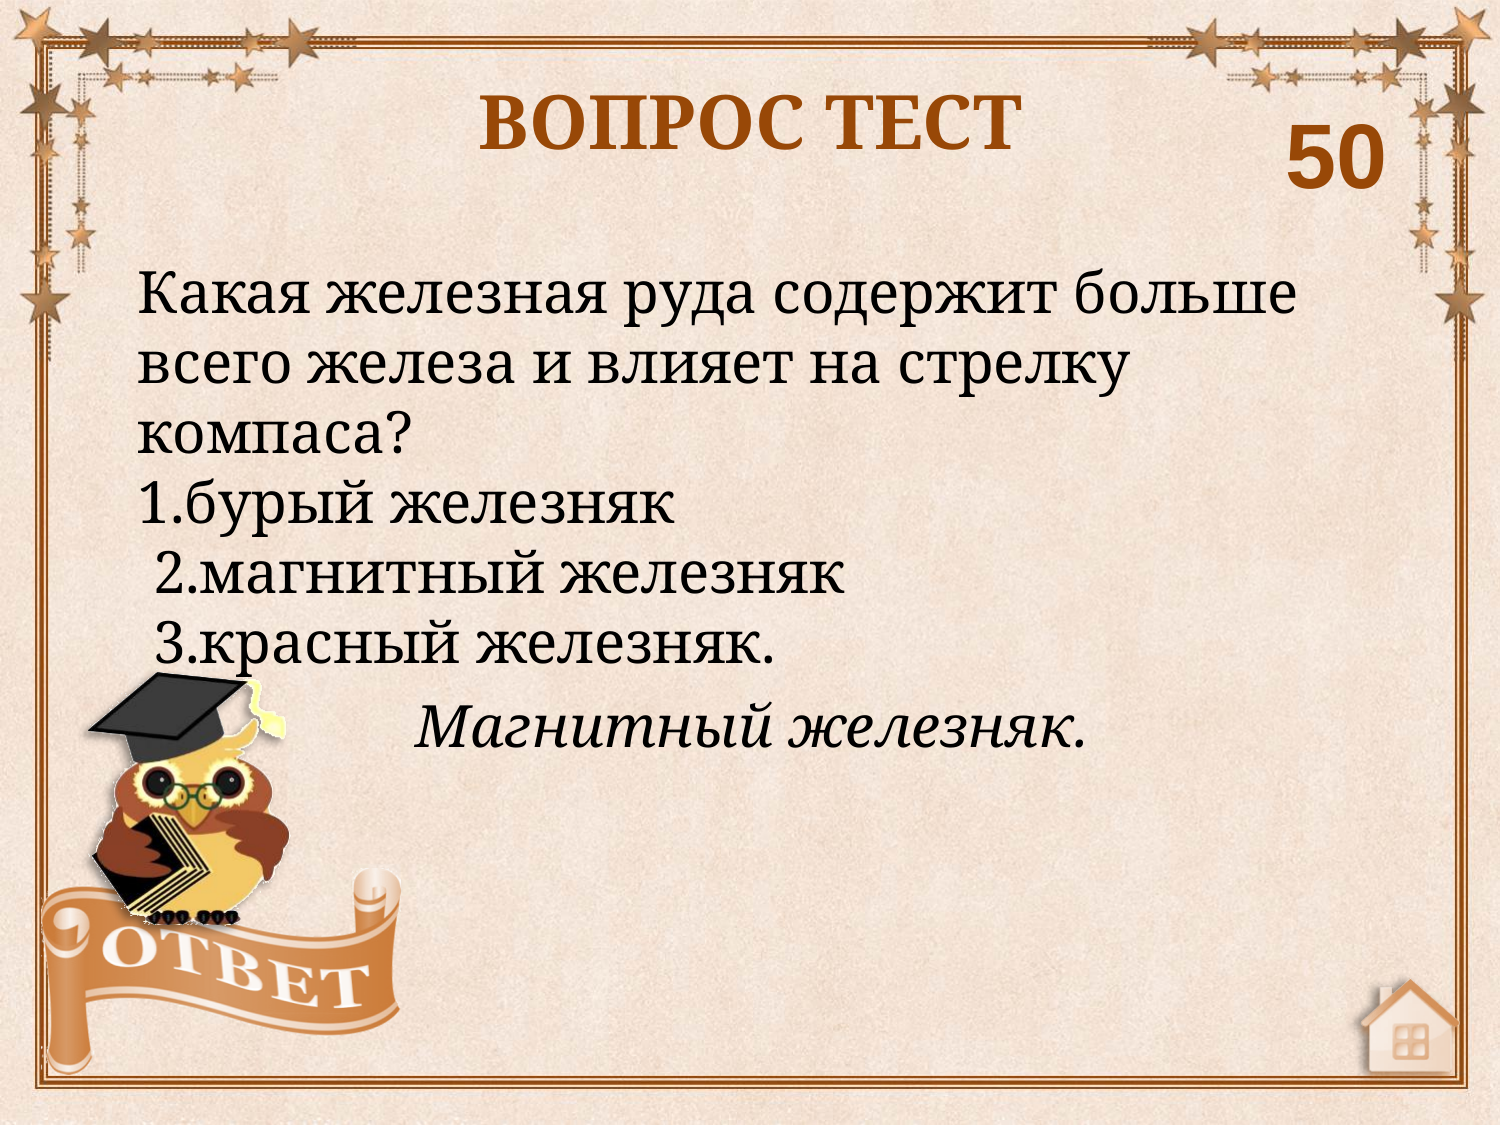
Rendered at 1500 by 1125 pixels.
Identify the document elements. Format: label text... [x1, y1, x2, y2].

text_box Какая железная руда содержит больше всего железа и влияет на стрелку компаса? 1.бурый железняк 2.магнитный железняк 3.красный железняк. . [123, 247, 1378, 765]
text_box 50 [1266, 89, 1407, 215]
text_box ВОПРОС ТЕСТ [301, 66, 1200, 172]
text_box Магнитный железняк. [400, 681, 1435, 766]
picture [0, 0, 1500, 1125]
